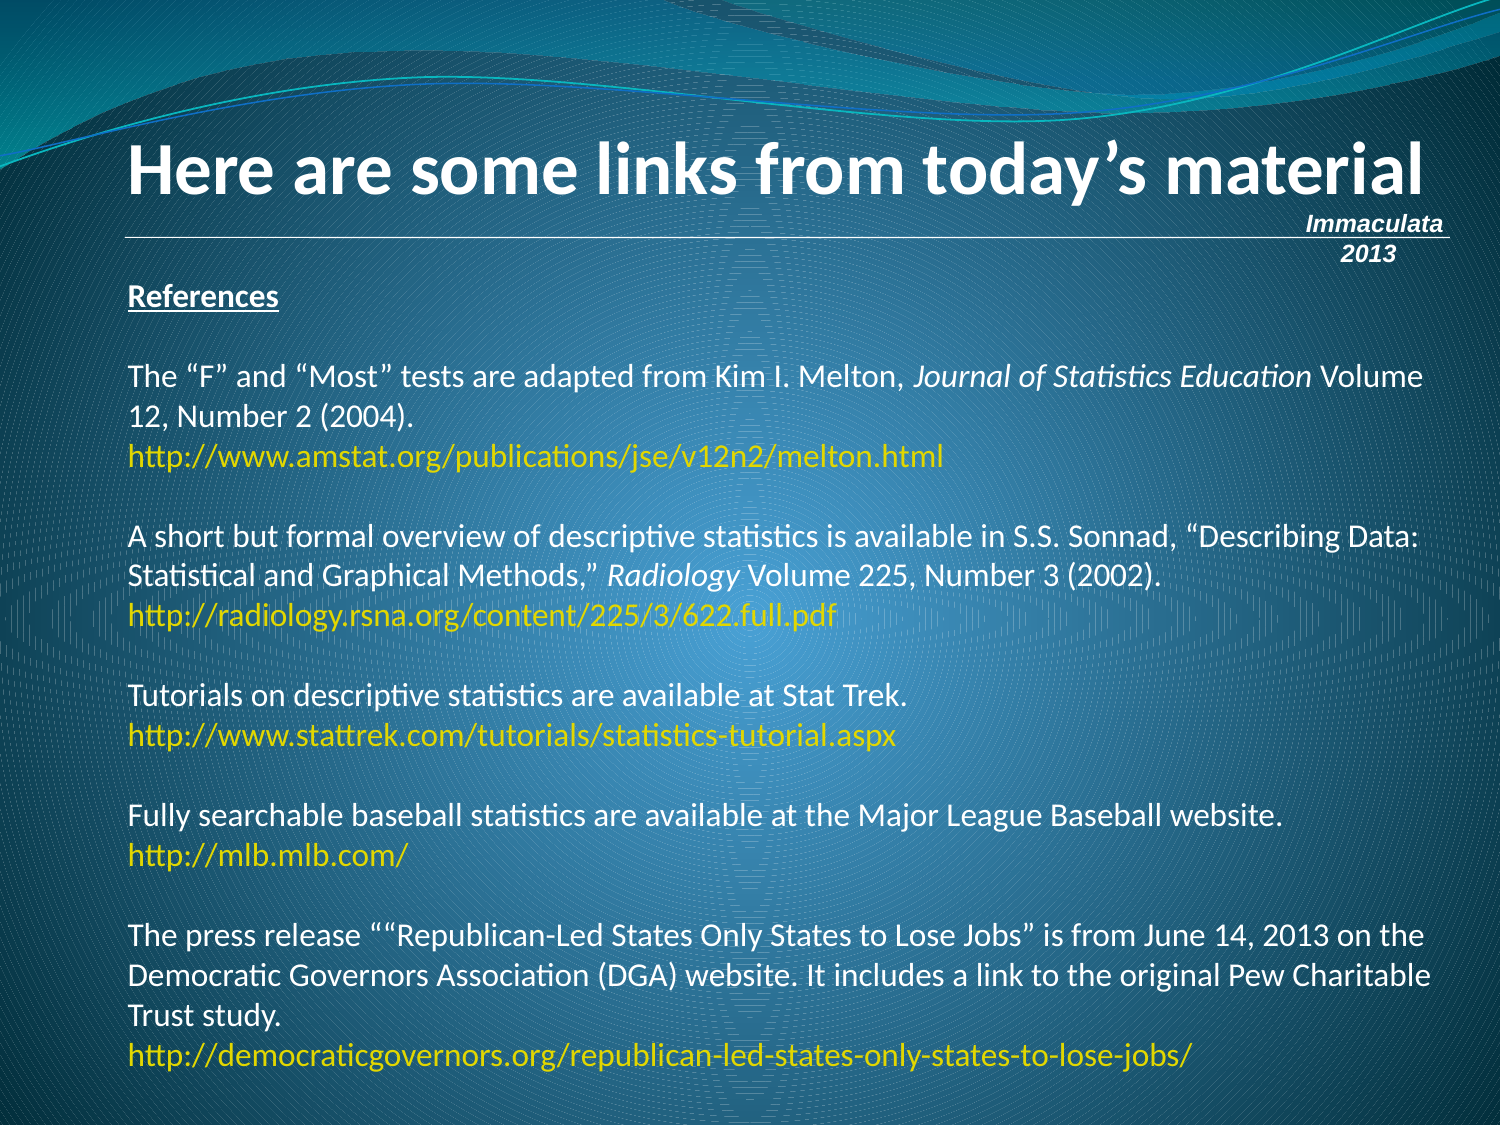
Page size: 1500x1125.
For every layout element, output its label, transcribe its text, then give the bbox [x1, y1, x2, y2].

text_box Here are some links from today’s material [112, 112, 1450, 218]
text_box References The “F” and “Most” tests are adapted from Kim I. Melton, Journal of Statistics Education Volume 12, Number 2 (2004). http://www.amstat.org/publications/jse/v12n2/melton.html A short but formal overview of descriptive statistics is available in S.S. Sonnad, “Describing Data: Statistical and Graphical Methods,” Radiology Volume 225, Number 3 (2002). http://radiology.rsna.org/content/225/3/622.full.pdf Tutorials on descriptive statistics are available at Stat Trek. http://www.stattrek.com/tutorials/statistics-tutorial.aspx Fully searchable baseball statistics are available at the Major League Baseball website. http://mlb.mlb.com/ The press release ““Republican-Led States Only States to Lose Jobs” is from June 14, 2013 on the Democratic Governors Association (DGA) website. It includes a link to the original Pew Charitable Trust study. http://democraticgovernors.org/republican-led-states-only-states-to-lose-jobs/ [112, 266, 1450, 1120]
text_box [124, 199, 1460, 276]
